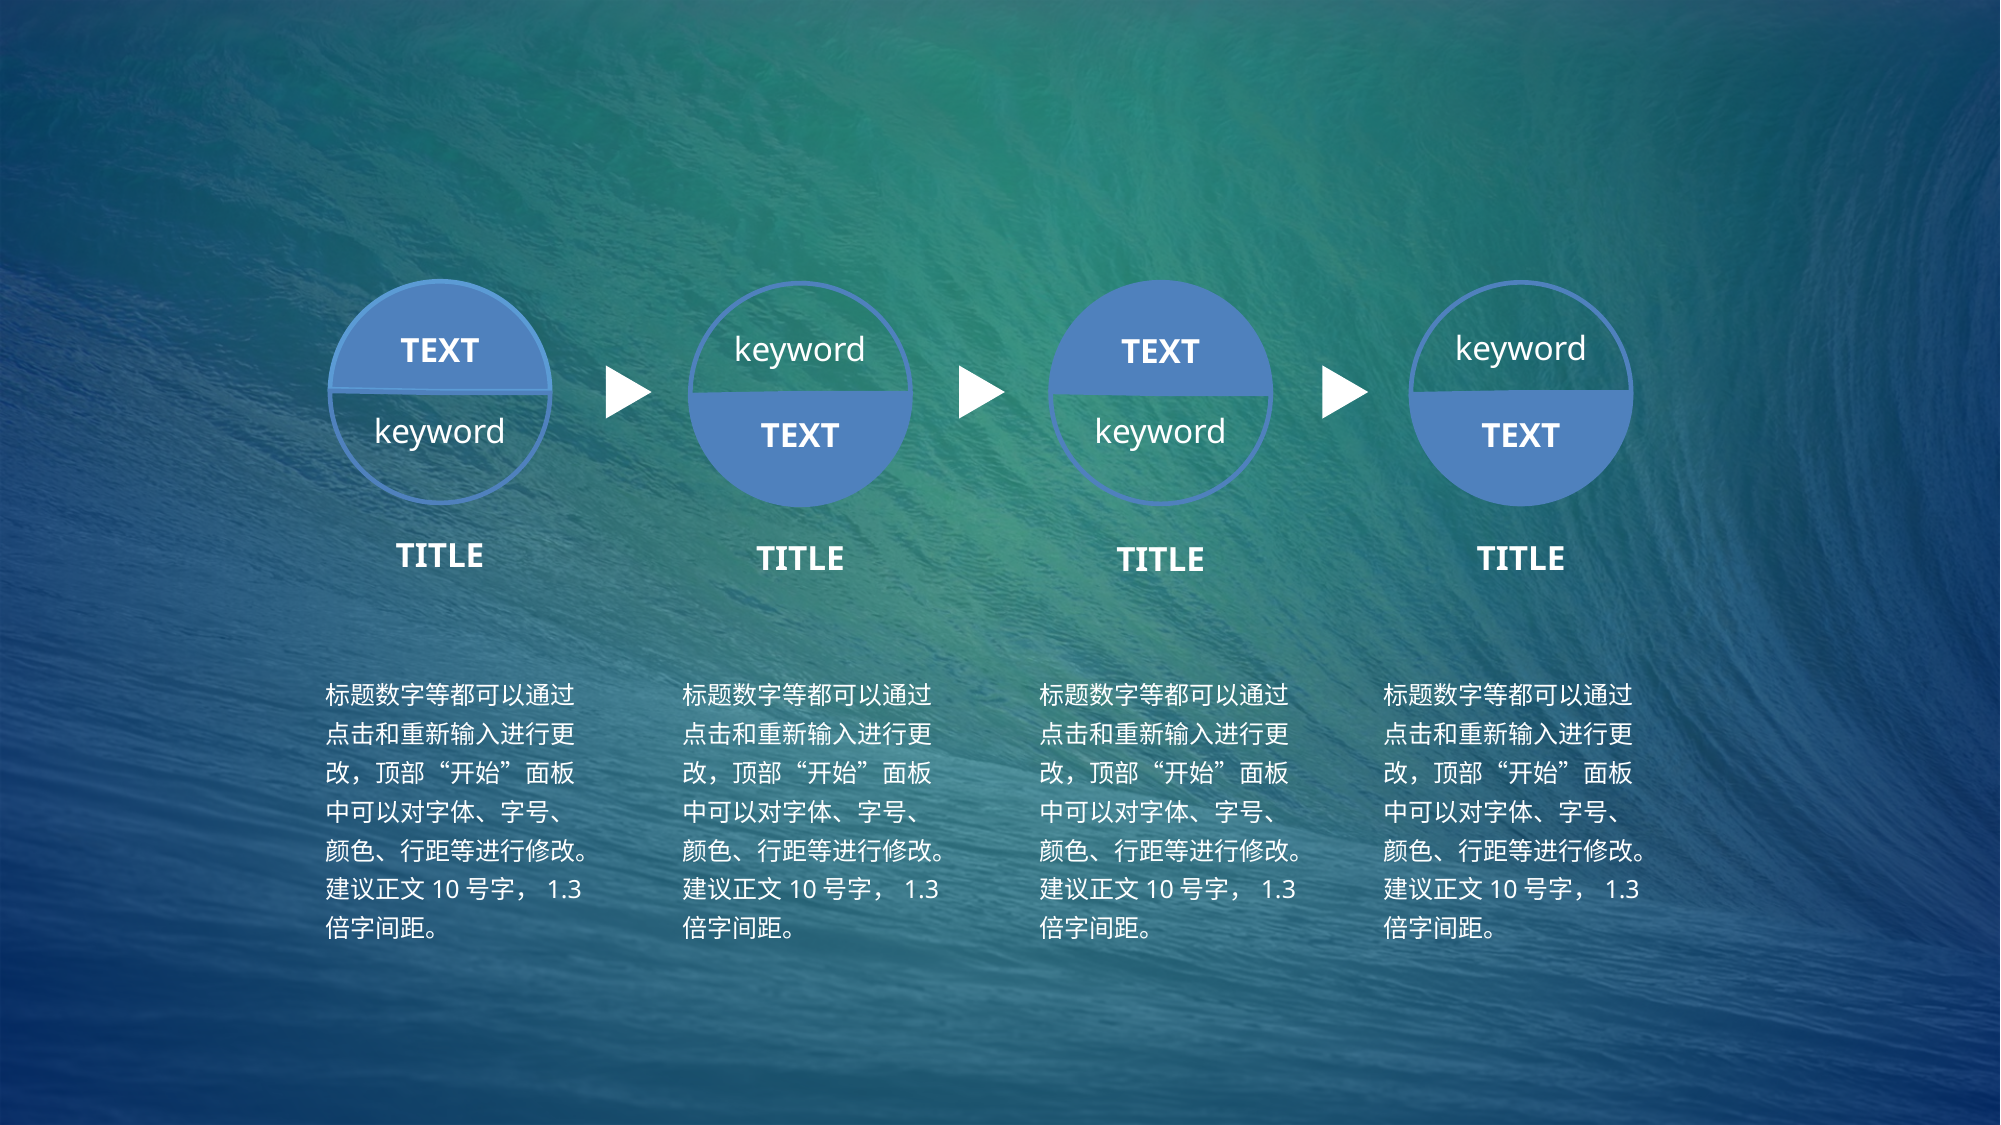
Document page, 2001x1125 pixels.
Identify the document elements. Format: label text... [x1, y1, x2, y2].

text_box TITLE [1090, 531, 1231, 586]
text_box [690, 283, 911, 505]
text_box 标题数字等都可以通过点击和重新输入进行更改，顶部“开始”面板中可以对字体、字号、颜色、行距等进行修改。建议正文10号字，1.3倍字间距。 [1368, 663, 1664, 951]
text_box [329, 281, 551, 503]
text_box [604, 363, 654, 421]
text_box 标题数字等都可以通过点击和重新输入进行更改，顶部“开始”面板中可以对字体、字号、颜色、行距等进行修改。建议正文10号字，1.3倍字间距。 [667, 663, 964, 951]
text_box [1321, 363, 1371, 421]
text_box 标题数字等都可以通过点击和重新输入进行更改，顶部“开始”面板中可以对字体、字号、颜色、行距等进行修改。建议正文10号字，1.3倍字间距。 [310, 663, 606, 951]
text_box TITLE [730, 529, 871, 585]
text_box [958, 363, 1007, 421]
text_box 标题数字等都可以通过点击和重新输入进行更改，顶部“开始”面板中可以对字体、字号、颜色、行距等进行修改。建议正文10号字，1.3倍字间距。 [1024, 663, 1320, 951]
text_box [1050, 282, 1271, 504]
text_box TITLE [1451, 529, 1591, 584]
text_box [1410, 282, 1632, 504]
text_box TITLE [370, 527, 510, 582]
